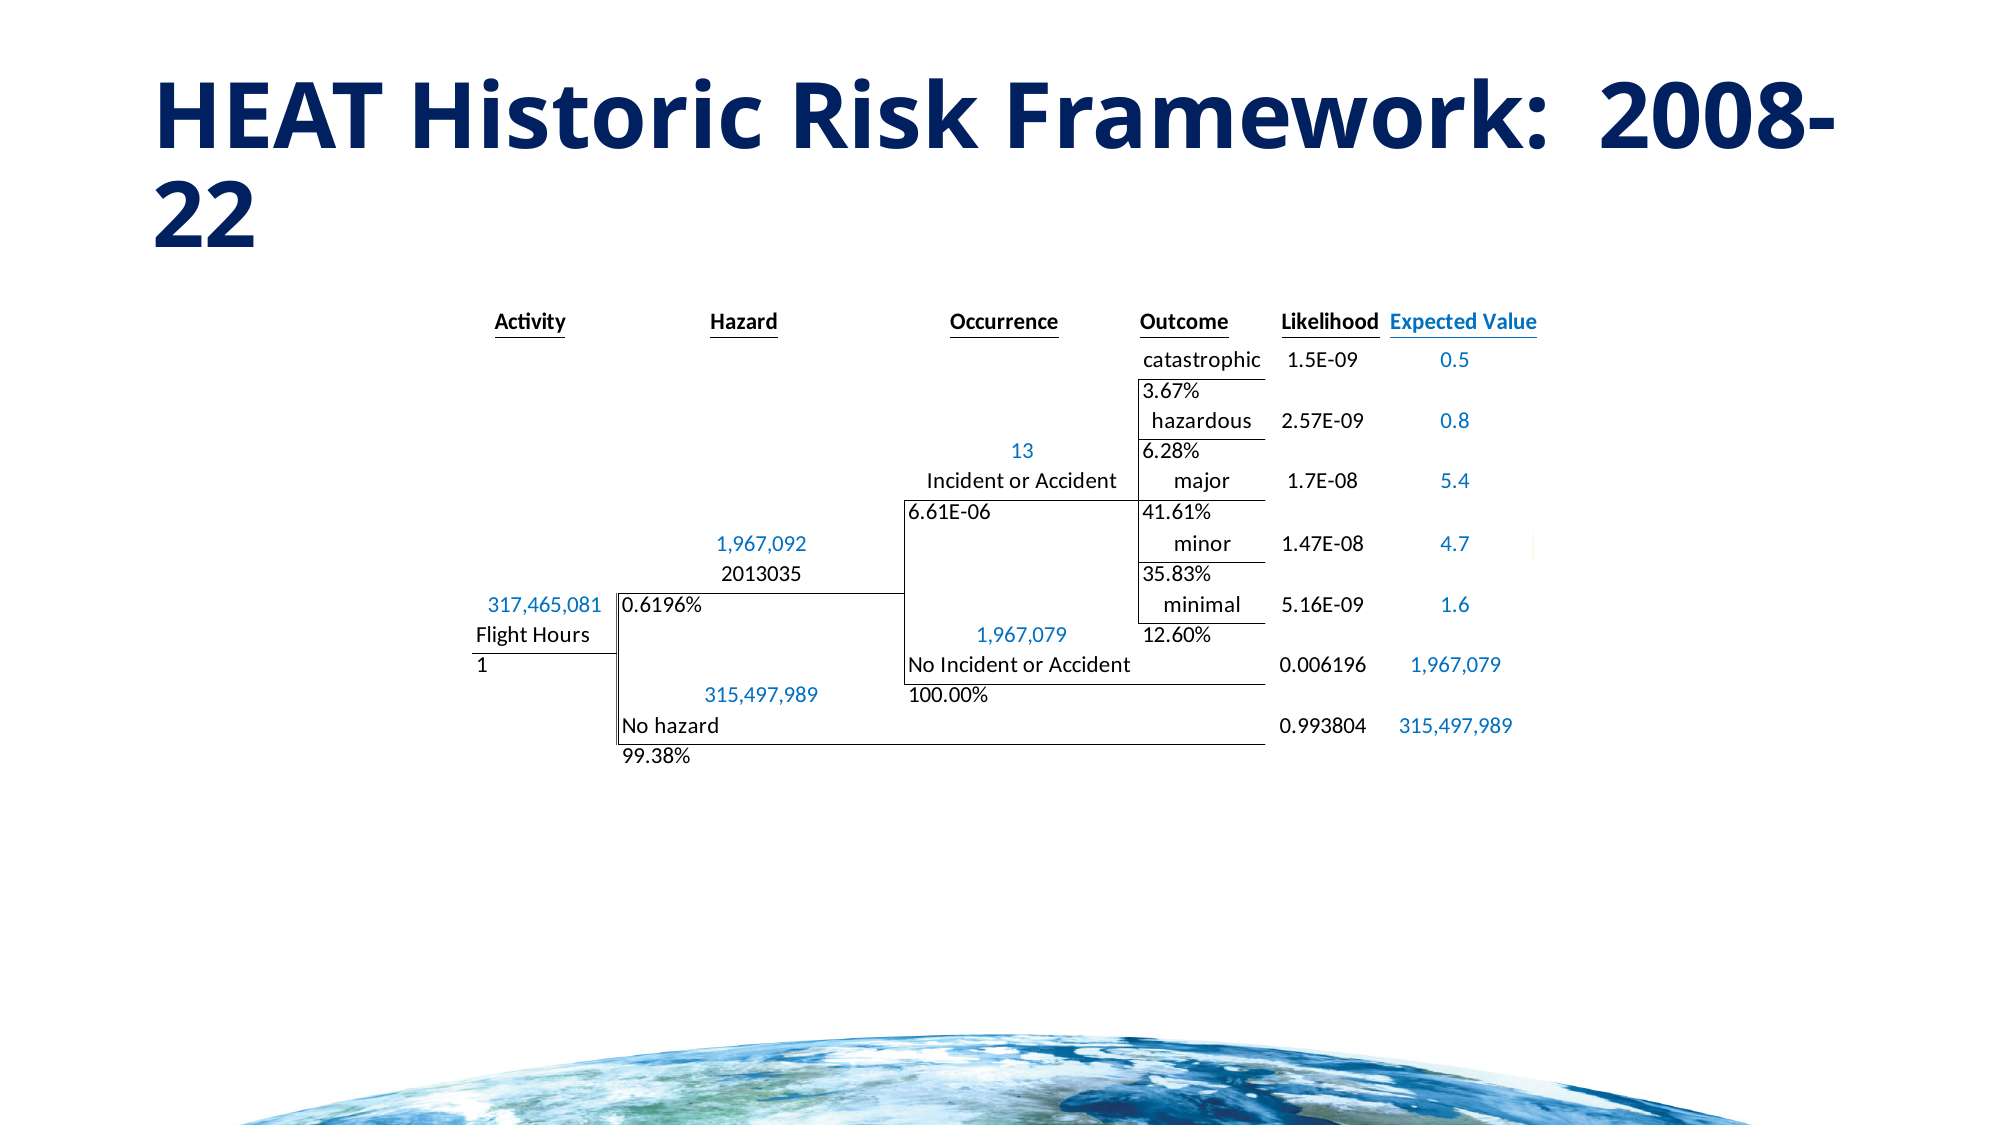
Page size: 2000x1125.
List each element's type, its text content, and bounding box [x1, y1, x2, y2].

title HEAT Historic Risk Framework: 2008-22 [137, 59, 1862, 278]
picture [456, 309, 1543, 342]
picture [0, 1013, 2000, 1125]
picture [471, 348, 1535, 777]
